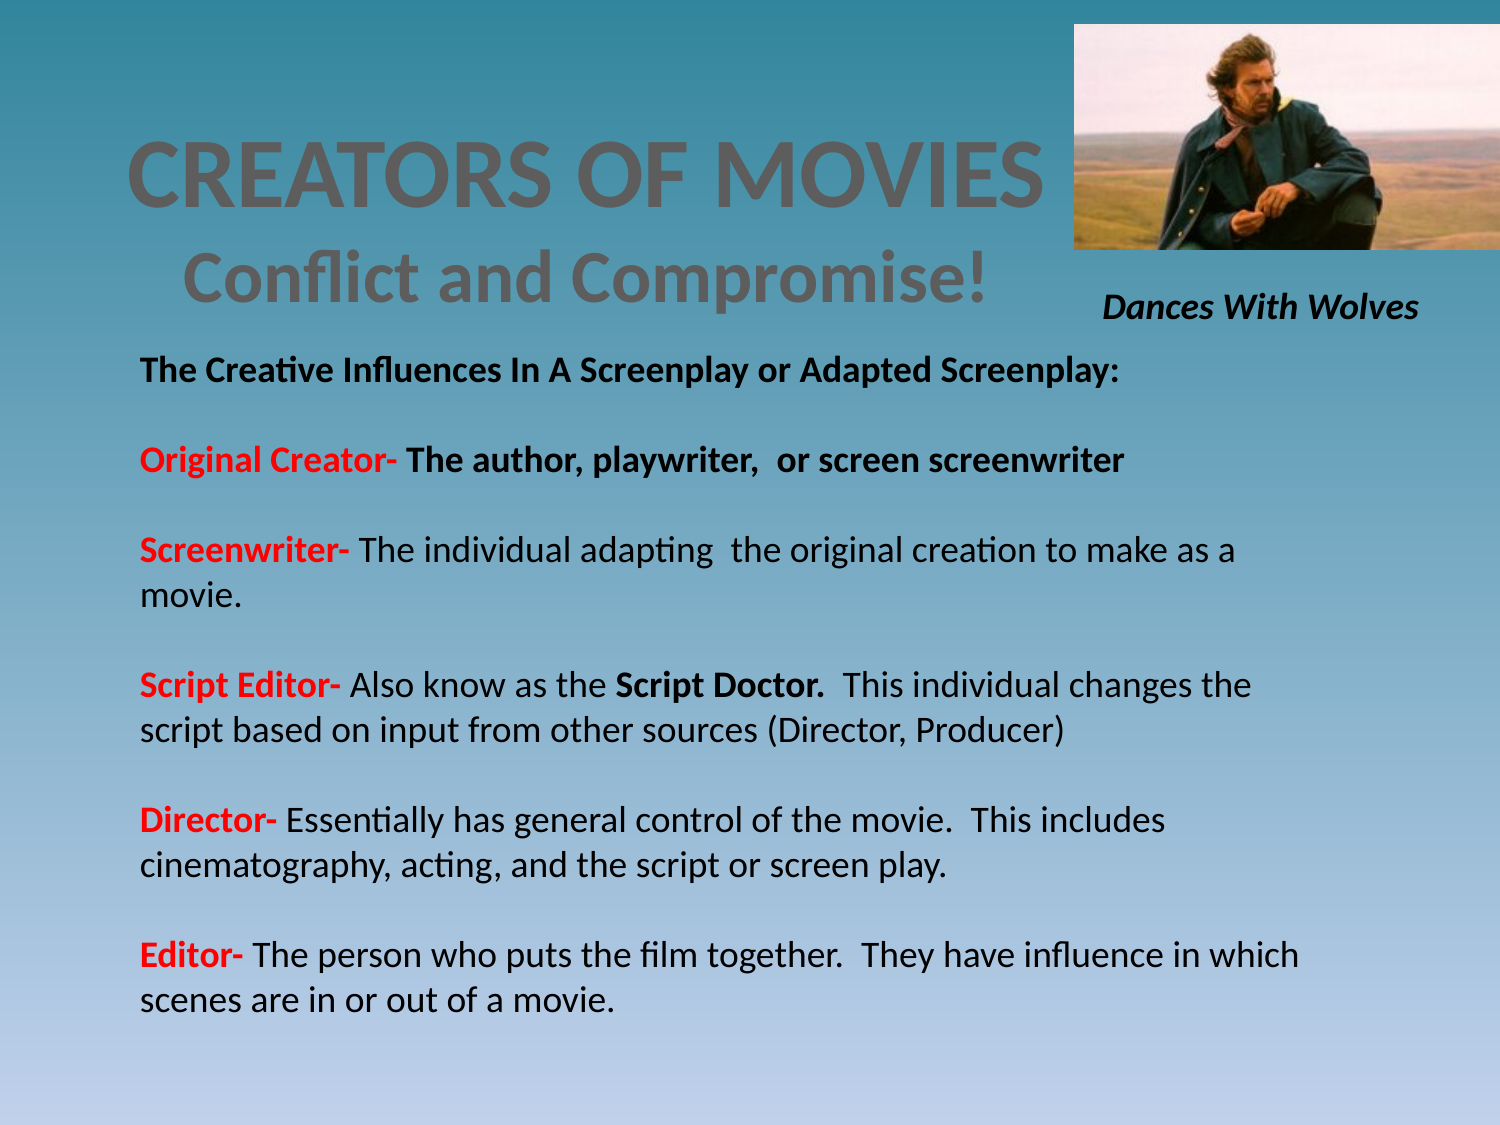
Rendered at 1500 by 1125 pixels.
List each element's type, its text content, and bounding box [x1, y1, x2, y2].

text_box CREATORS OF MOVIES Conflict and Compromise! [62, 99, 1113, 325]
picture [1074, 24, 1500, 251]
text_box Dances With Wolves [1087, 274, 1475, 335]
text_box The Creative Influences In A Screenplay or Adapted Screenplay: Original Creator- The author, playwriter, or screen screenwriter Screenwriter- The individual adapting the original creation to make as a movie. Script Editor- Also know as the Script Doctor. This individual changes the script based on input from other sources (Director, Producer) Director- Essentially has general control of the movie. This includes cinematography, acting, and the script or screen play. Editor- The person who puts the film together. They have influence in which scenes are in or out of a movie. [125, 337, 1327, 1028]
